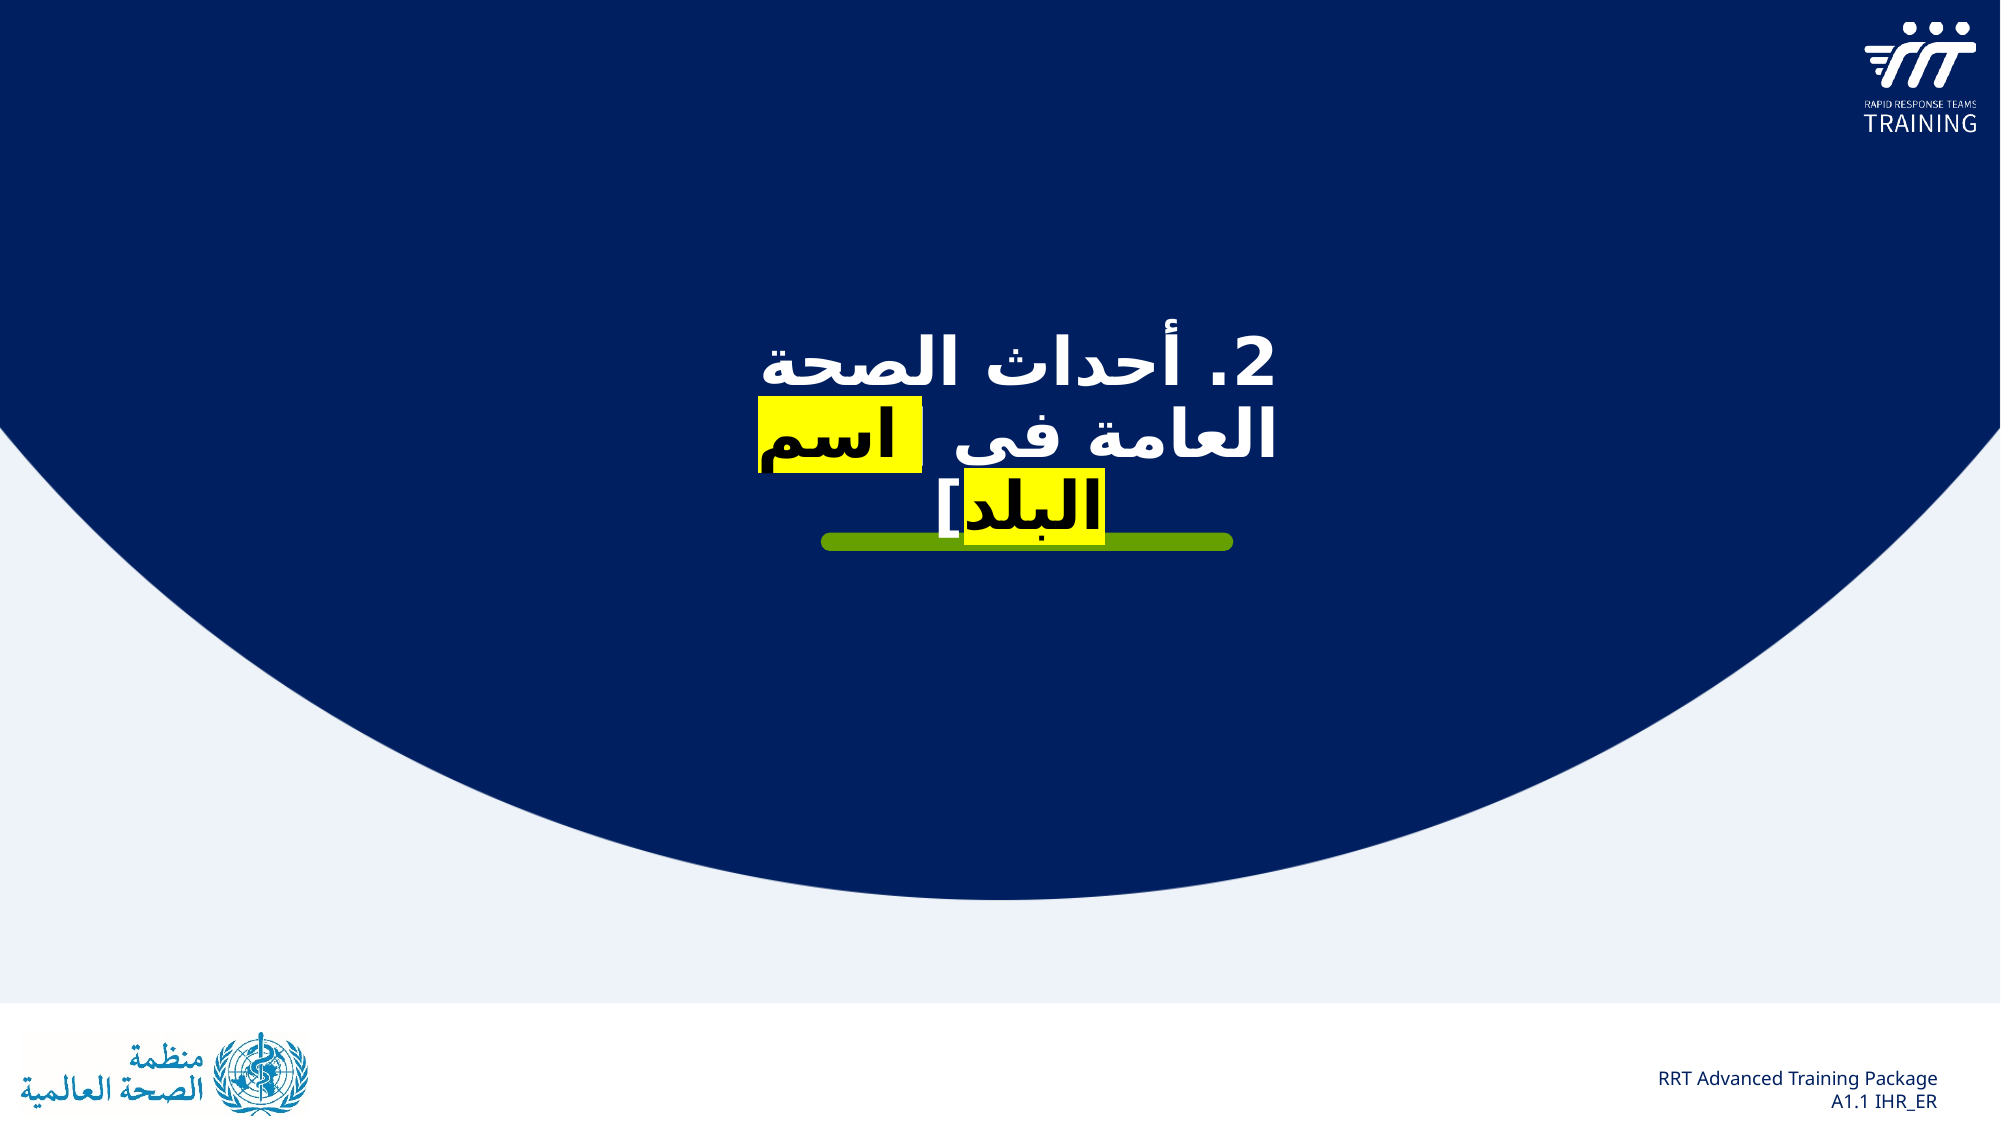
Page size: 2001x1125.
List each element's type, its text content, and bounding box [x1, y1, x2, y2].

picture [0, 0, 2001, 1003]
list 2. أحداث الصحة العامة في [اسم البلد] [646, 281, 1392, 592]
picture [21, 1032, 308, 1116]
